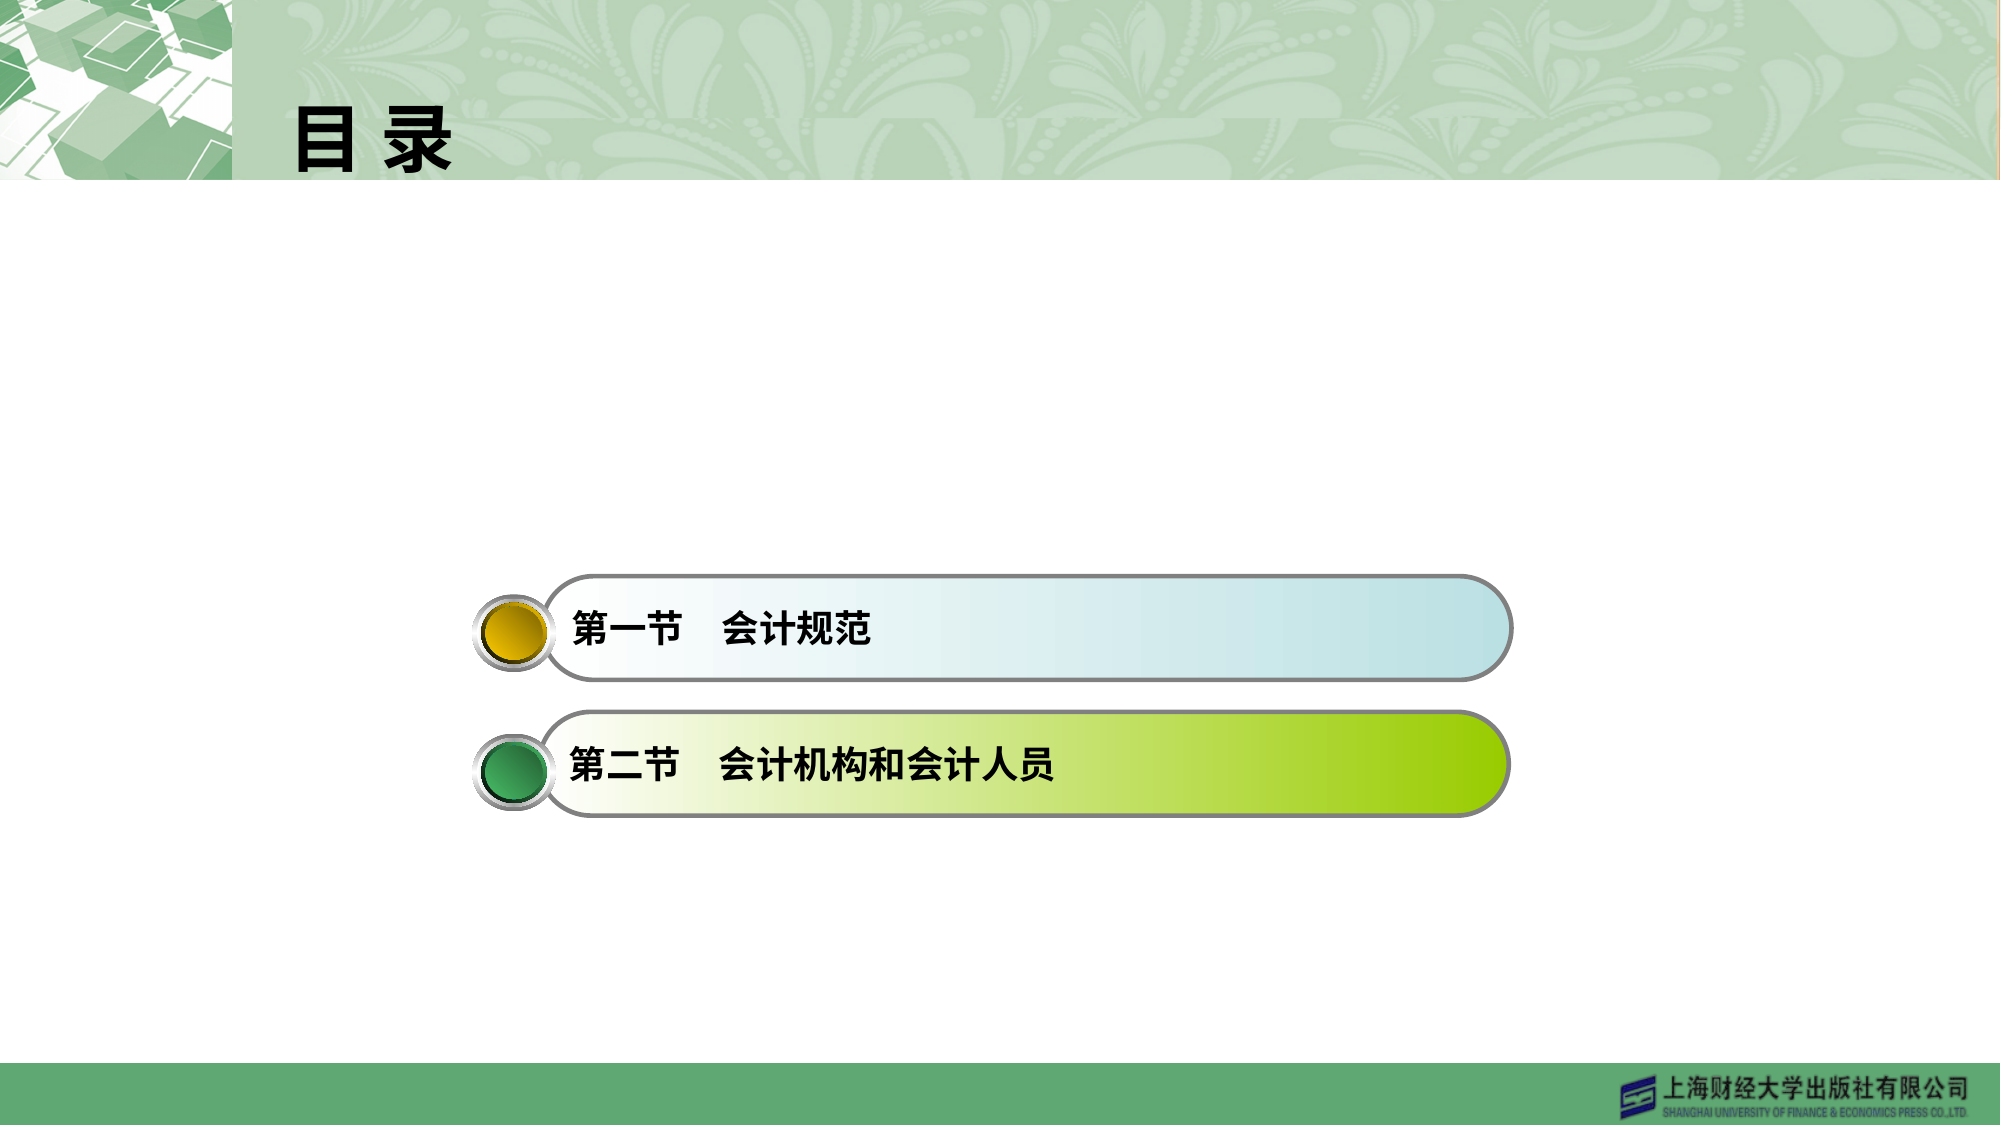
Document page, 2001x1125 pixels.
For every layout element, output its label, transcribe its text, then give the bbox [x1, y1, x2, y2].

picture [0, 0, 2001, 1125]
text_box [472, 576, 1512, 816]
text_box 目 录 [273, 84, 1630, 188]
